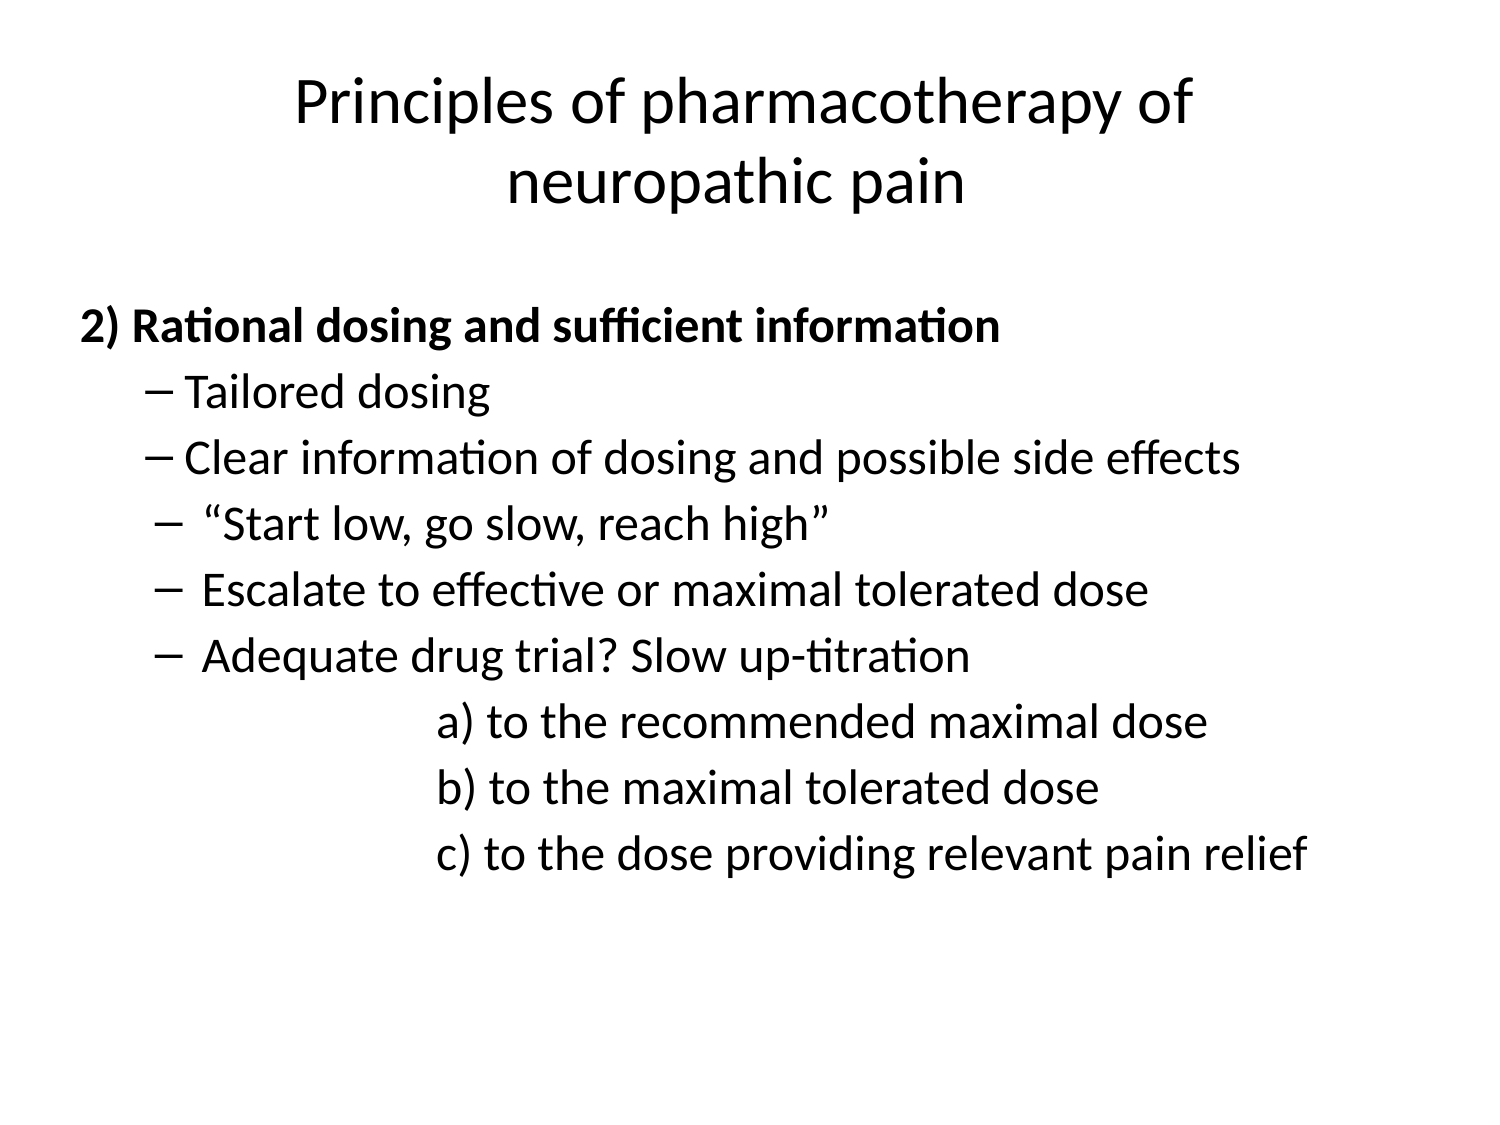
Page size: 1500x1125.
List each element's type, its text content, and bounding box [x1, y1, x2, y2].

text_box Principles of pharmacotherapy of neuropathic pain [123, 42, 1365, 231]
list 2) Rational dosing and sufficient information Tailored dosing Clear information of dosing and possible side effects “Start low, go slow, reach high” Escalate to effective or maximal tolerated dose Adequate drug trial? Slow up-titration a) to the recommended maximal dose b) to the maximal tolerated dose c) to the dose providing relevant pain relief [64, 278, 1412, 906]
